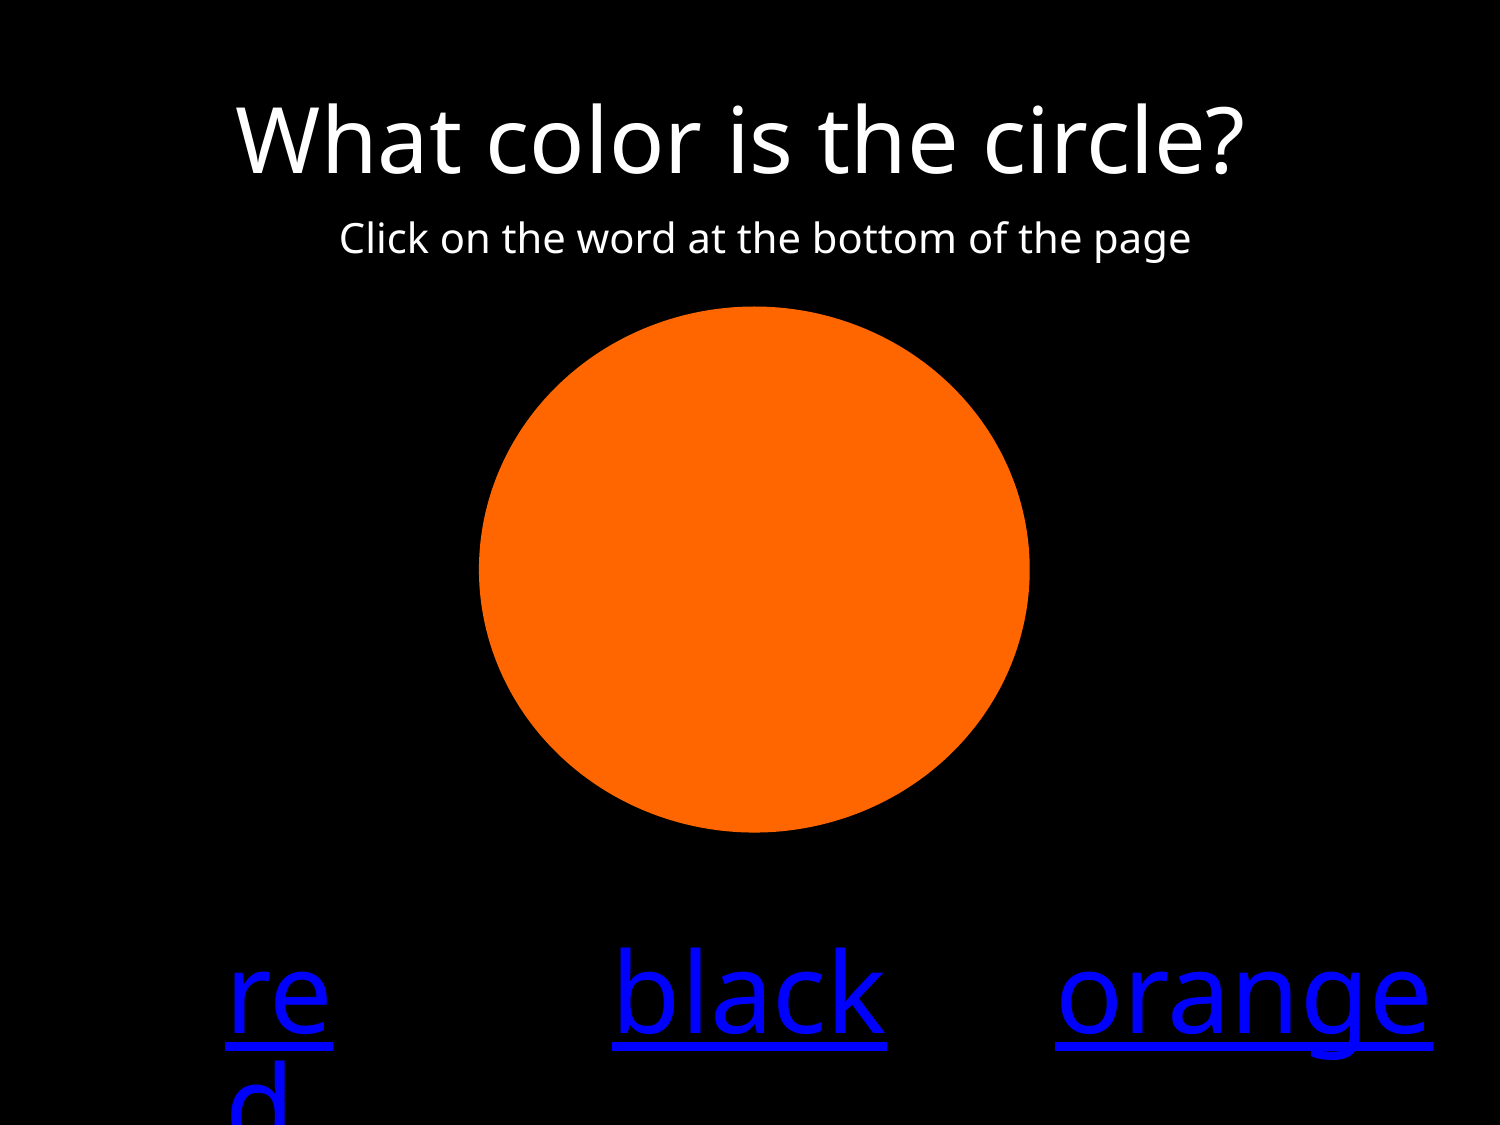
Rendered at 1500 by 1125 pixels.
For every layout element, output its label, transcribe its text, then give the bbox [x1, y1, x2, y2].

text_box black [597, 914, 902, 1083]
text_box What color is the circle? [221, 74, 1270, 199]
text_box [478, 306, 1030, 833]
text_box orange [1040, 914, 1448, 1083]
text_box Click on the word at the bottom of the page [324, 204, 1207, 270]
text_box red [210, 914, 412, 1083]
